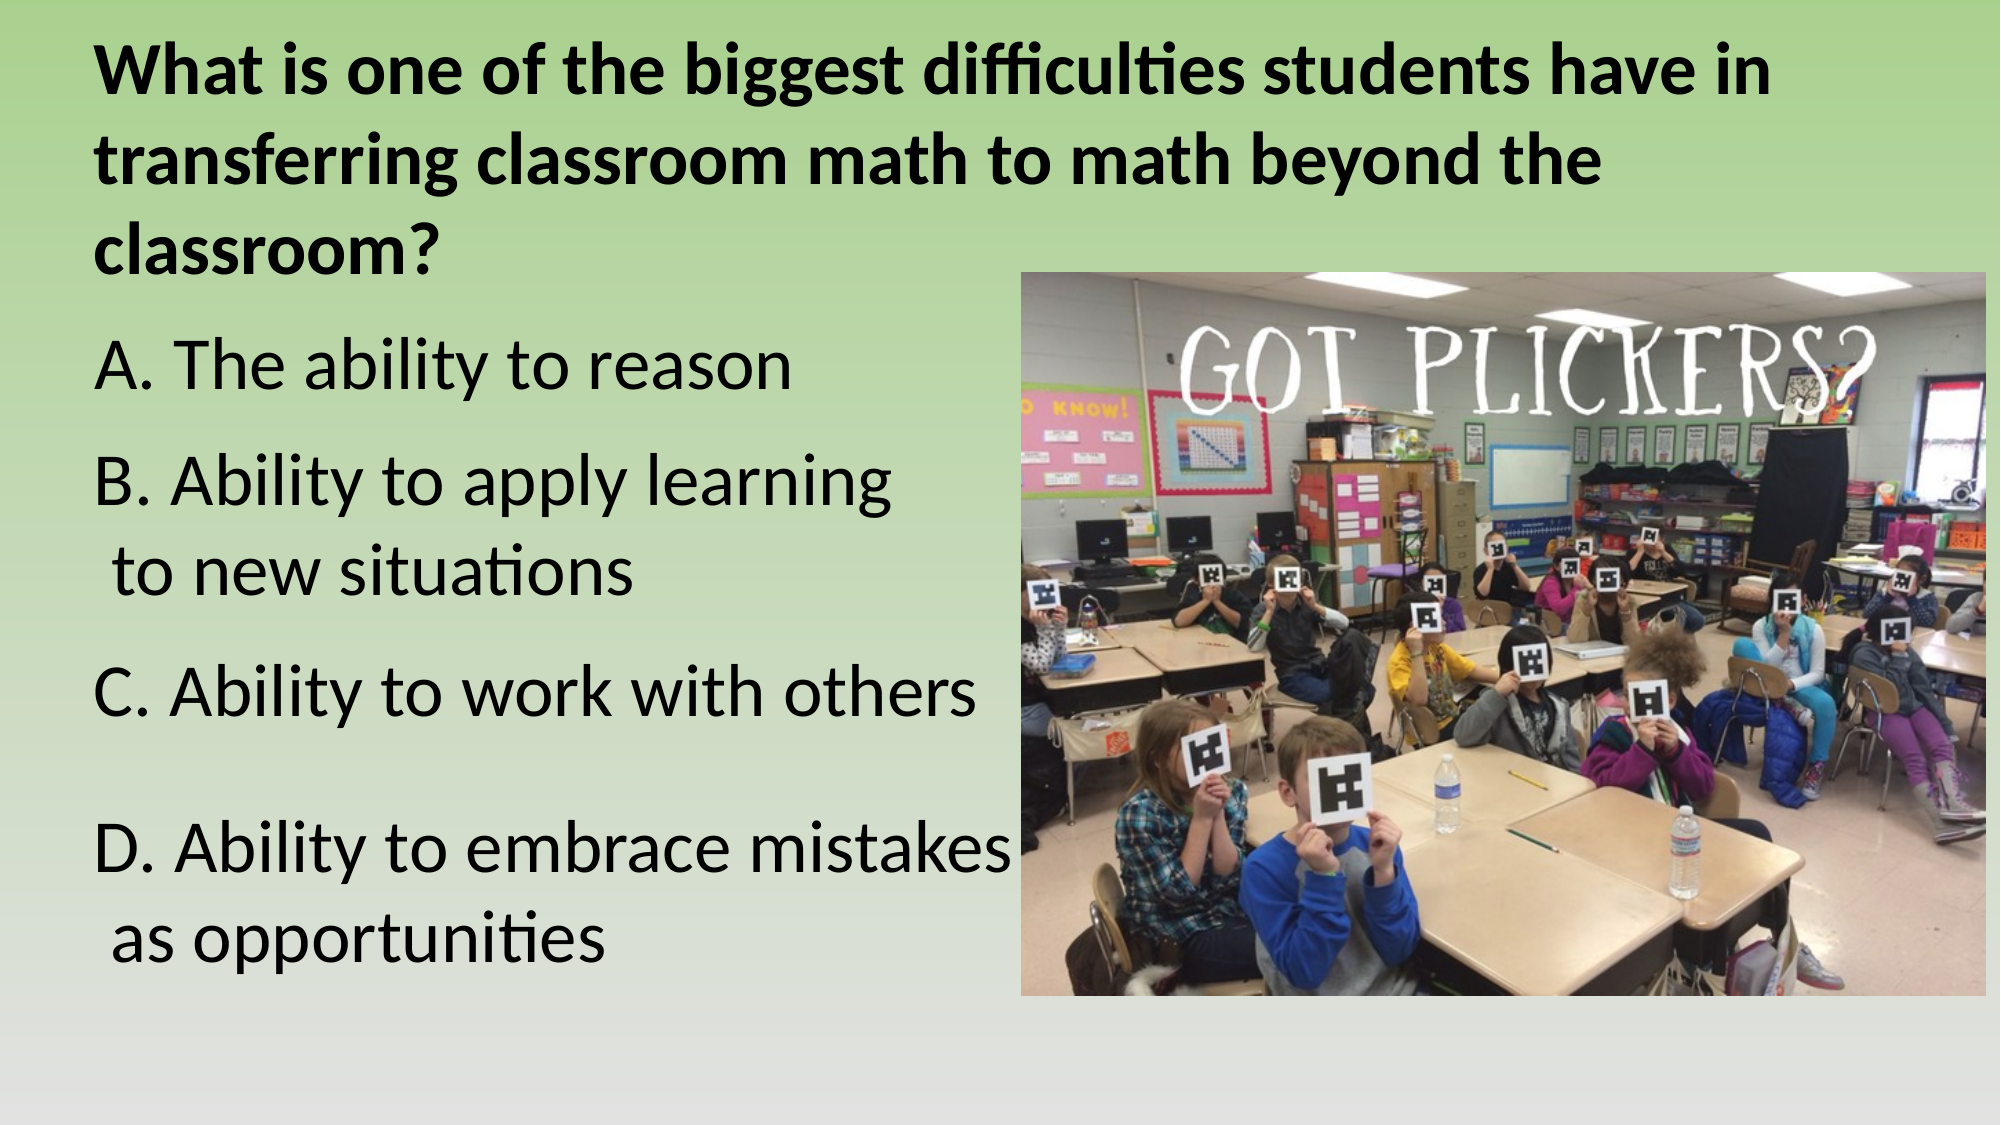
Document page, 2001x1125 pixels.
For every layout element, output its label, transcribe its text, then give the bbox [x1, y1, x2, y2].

picture [1021, 272, 1986, 996]
text_box What is one of the biggest difficulties students have in transferring classroom math to math beyond the classroom? [79, 11, 1986, 297]
text_box C. Ability to work with others [79, 633, 1021, 739]
title A. The ability to reason [79, 299, 913, 423]
text_box D. Ability to embrace mistakes as opportunities [79, 739, 1021, 985]
text_box B. Ability to apply learning to new situations [79, 423, 1021, 633]
